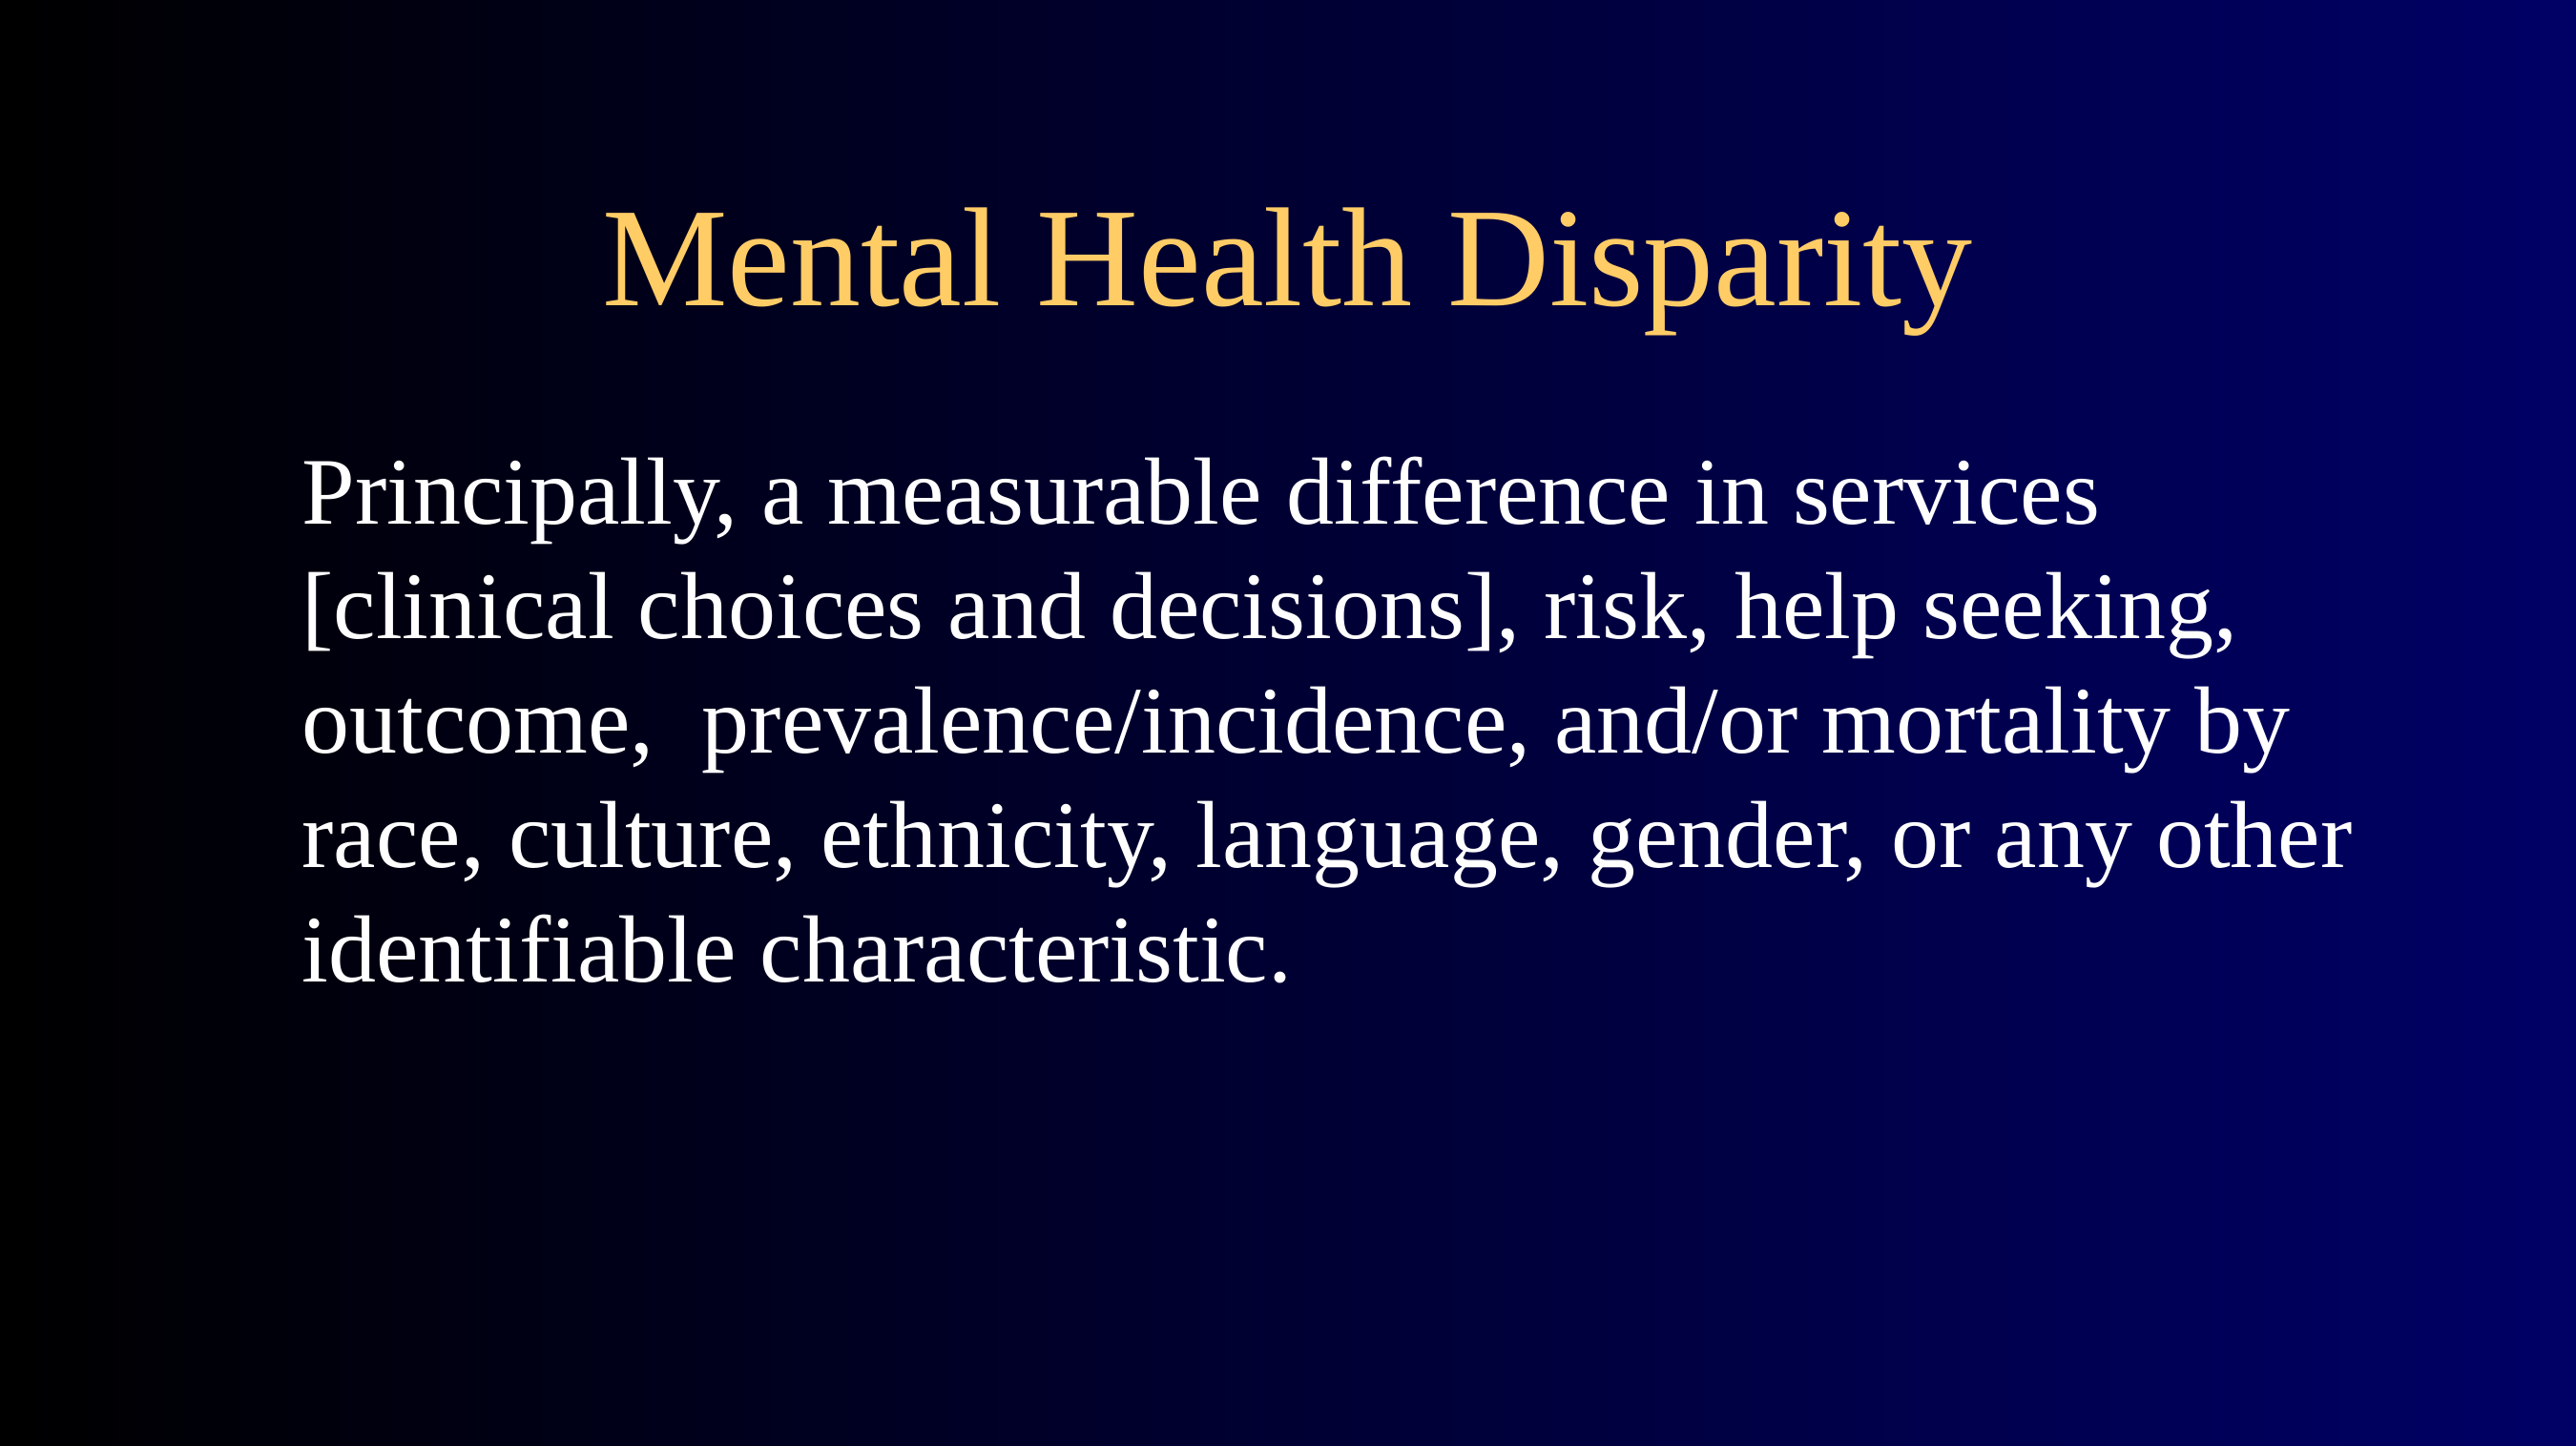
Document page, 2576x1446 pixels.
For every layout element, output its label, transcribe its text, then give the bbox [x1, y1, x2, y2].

list Principally, a measurable difference in services [clinical choices and decisions], risk, help seeking, outcome, prevalence/incidence, and/or mortality by race, culture, ethnicity, language, gender, or any other identifiable characteristic. [193, 417, 2394, 1285]
title Mental Health Disparity [193, 128, 2383, 370]
